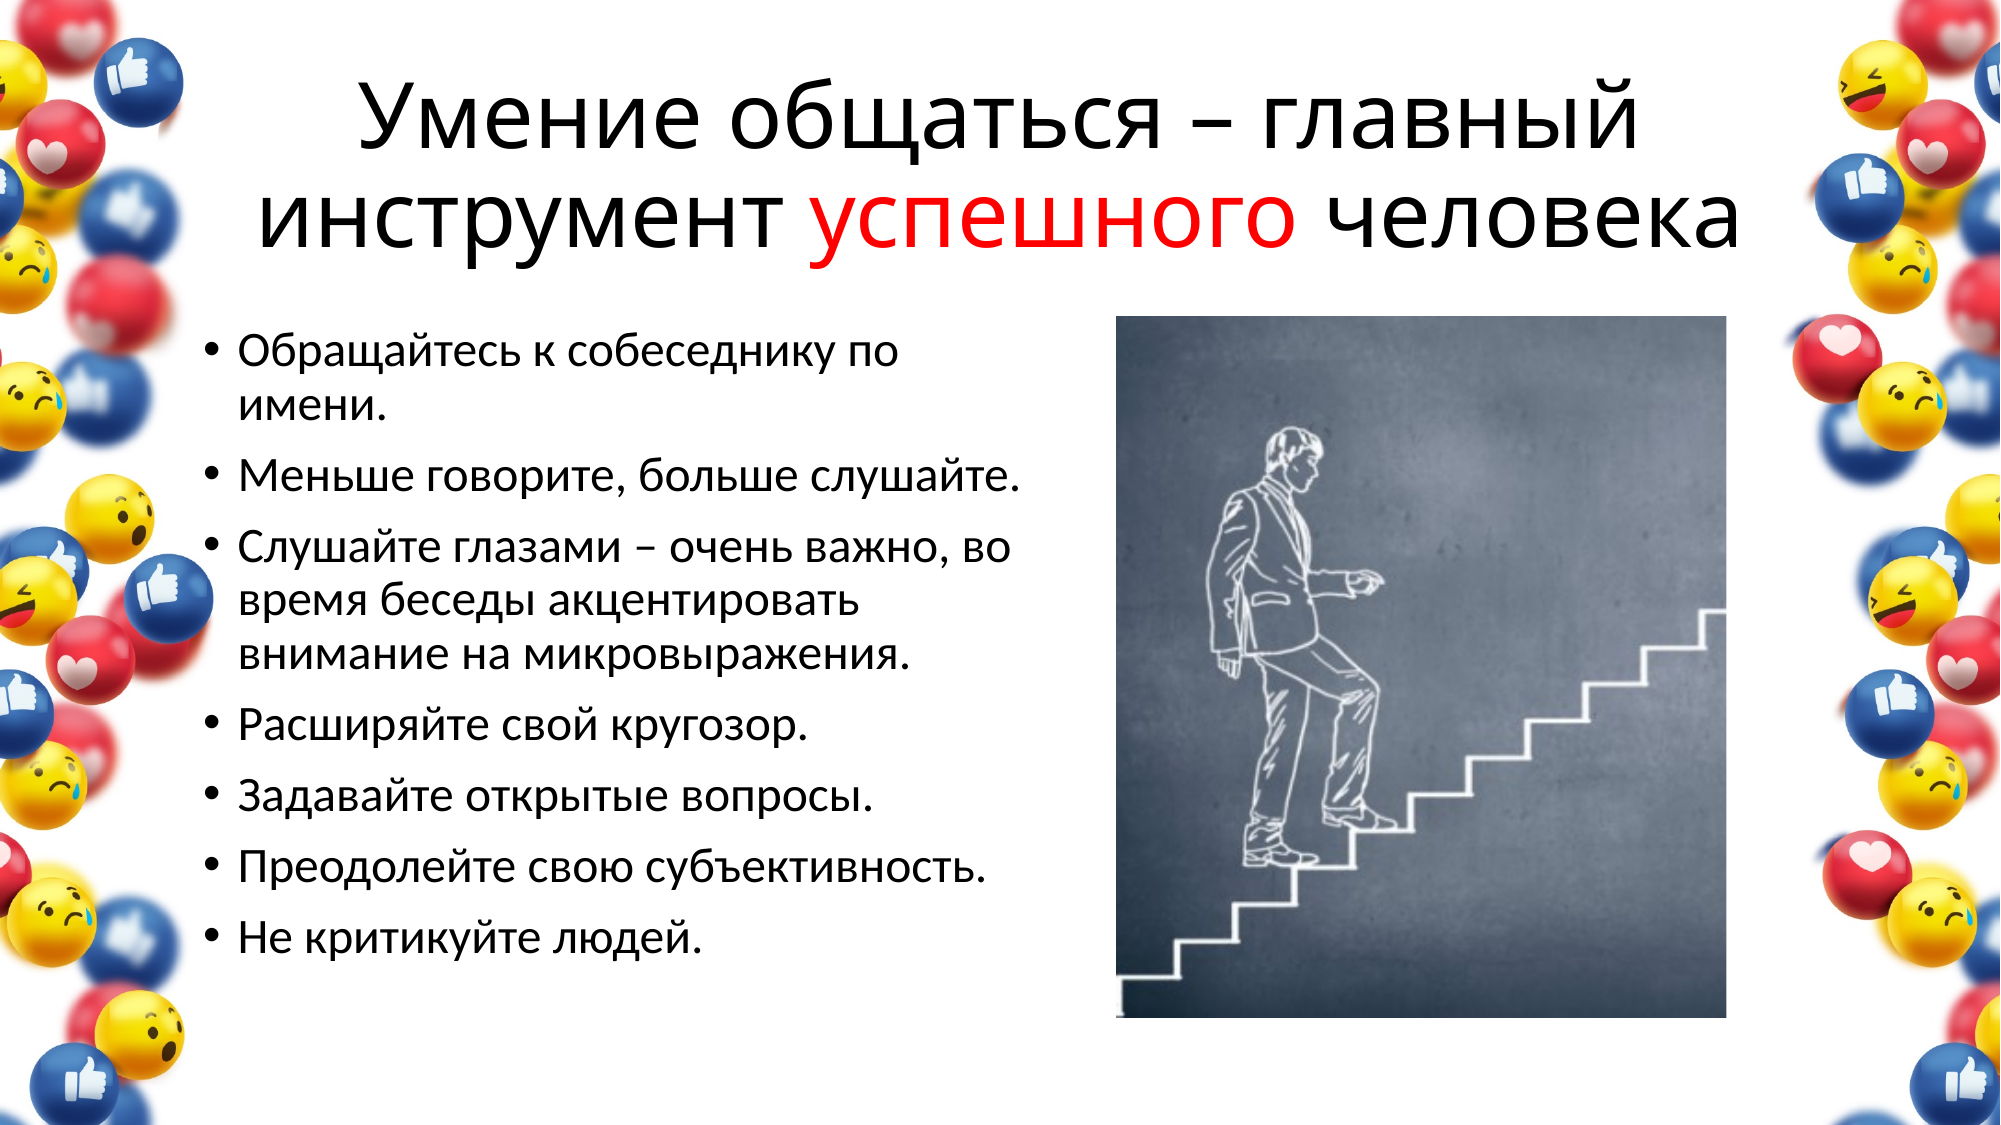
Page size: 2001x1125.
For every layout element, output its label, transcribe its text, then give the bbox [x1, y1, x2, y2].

picture [0, 0, 2000, 1125]
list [1116, 316, 1727, 1018]
list Обращайтесь к собеседнику по имени. Меньше говорите, больше слушайте. Слушайте глазами – очень важно, во время беседы акцентировать внимание на микровыражения. Расширяйте свой кругозор. Задавайте открытые вопросы. Преодолейте свою субъективность. Не критикуйте людей. [188, 316, 1041, 1018]
title Умение общаться – главный инструмент успешного человека [137, 59, 1863, 278]
